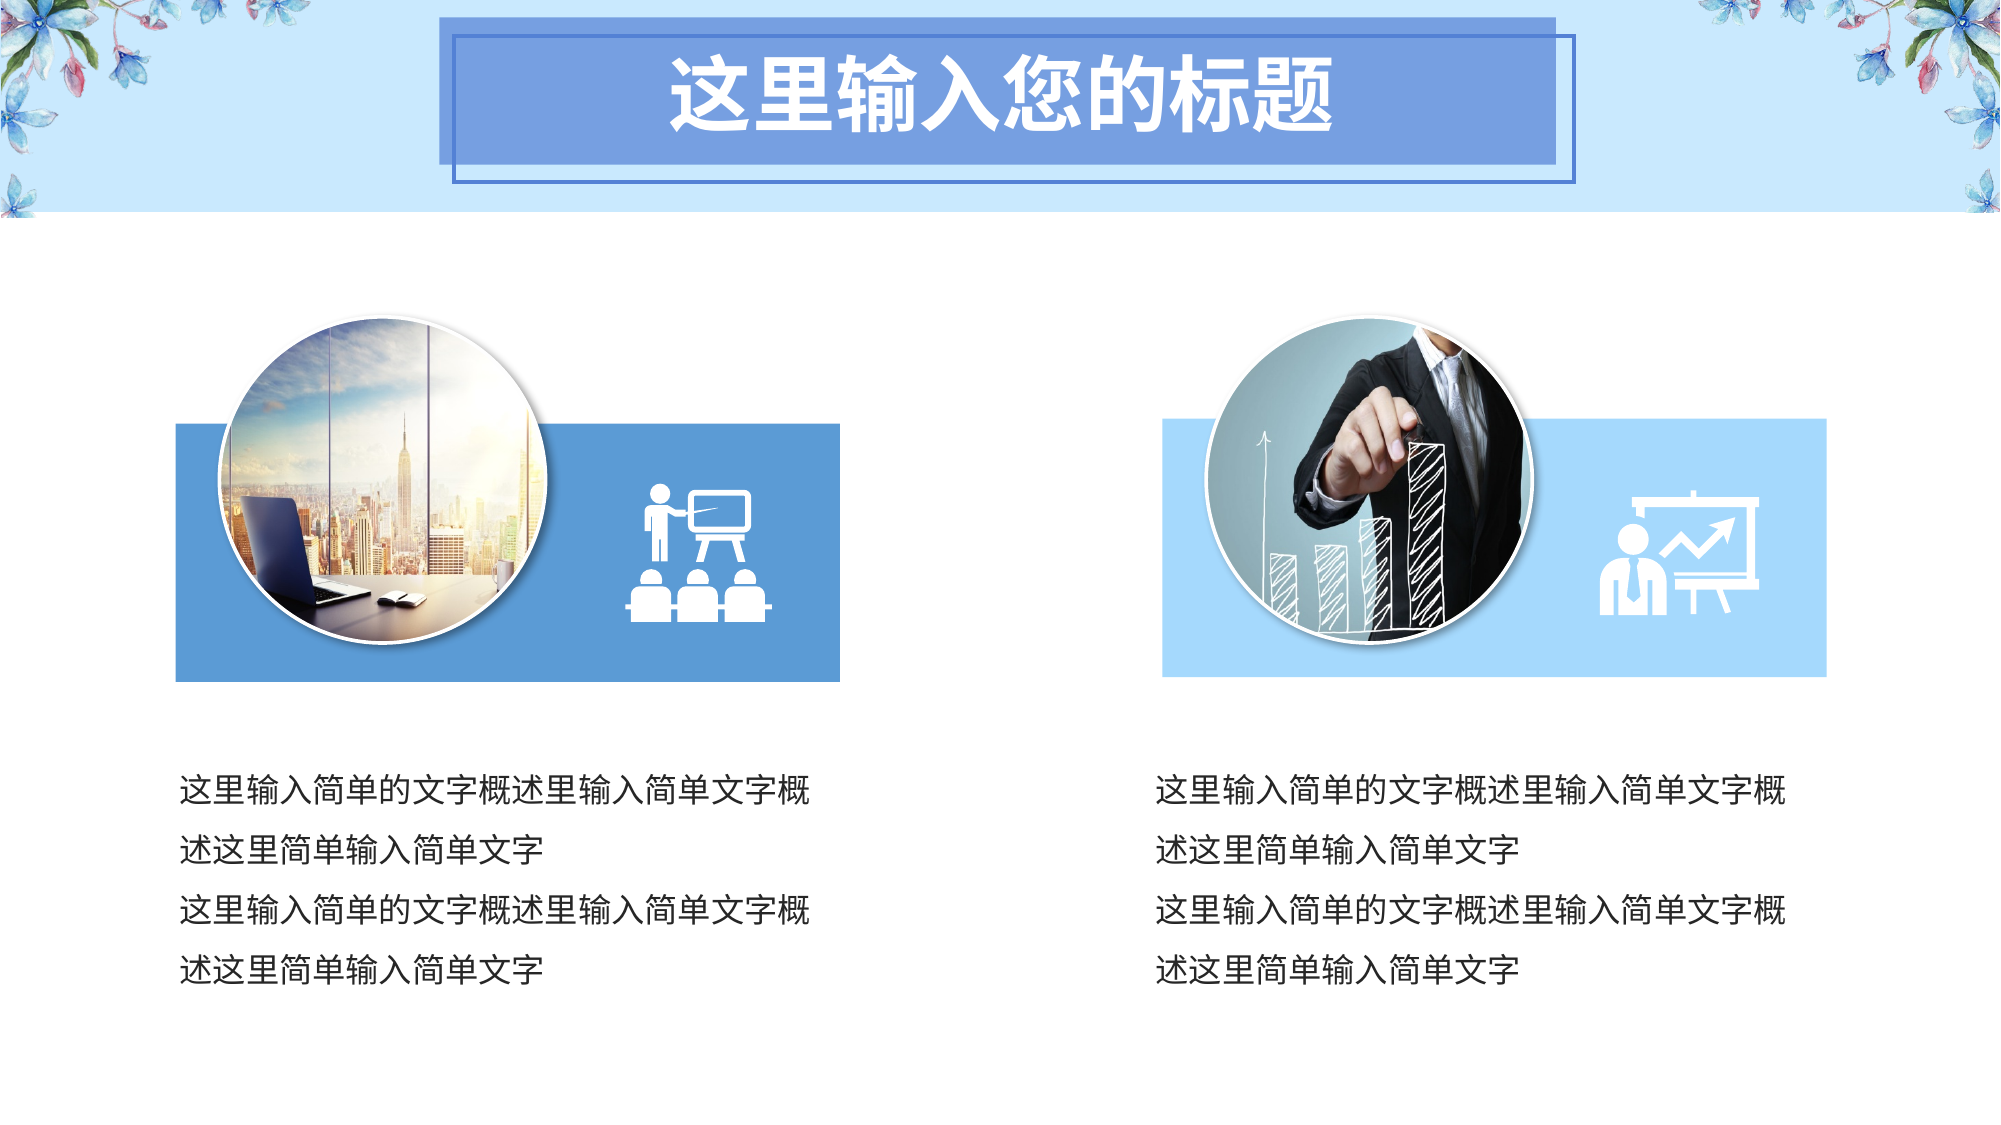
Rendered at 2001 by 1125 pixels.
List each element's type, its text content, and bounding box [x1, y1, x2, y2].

text_box [644, 489, 752, 562]
text_box [734, 569, 757, 584]
text_box [1617, 523, 1649, 555]
text_box [640, 569, 663, 584]
picture [1672, 0, 2000, 213]
text_box [453, 35, 1575, 183]
text_box [1631, 490, 1760, 615]
text_box [218, 315, 547, 645]
text_box [1205, 315, 1534, 645]
text_box [336, 0, 1673, 213]
text_box [1599, 557, 1667, 616]
text_box [686, 569, 709, 584]
text_box [650, 483, 671, 504]
text_box [175, 423, 841, 683]
text_box 这里输入简单的文字概述里输入简单文字概述这里简单输入简单文字 这里输入简单的文字概述里输入简单文字概述这里简单输入简单文字 [164, 741, 851, 1056]
text_box [438, 16, 1557, 166]
text_box [1161, 418, 1828, 678]
picture [0, 0, 336, 218]
text_box 这里输入简单的文字概述里输入简单文字概述这里简单输入简单文字 这里输入简单的文字概述里输入简单文字概述这里简单输入简单文字 [1140, 741, 1827, 1056]
text_box [625, 586, 772, 622]
